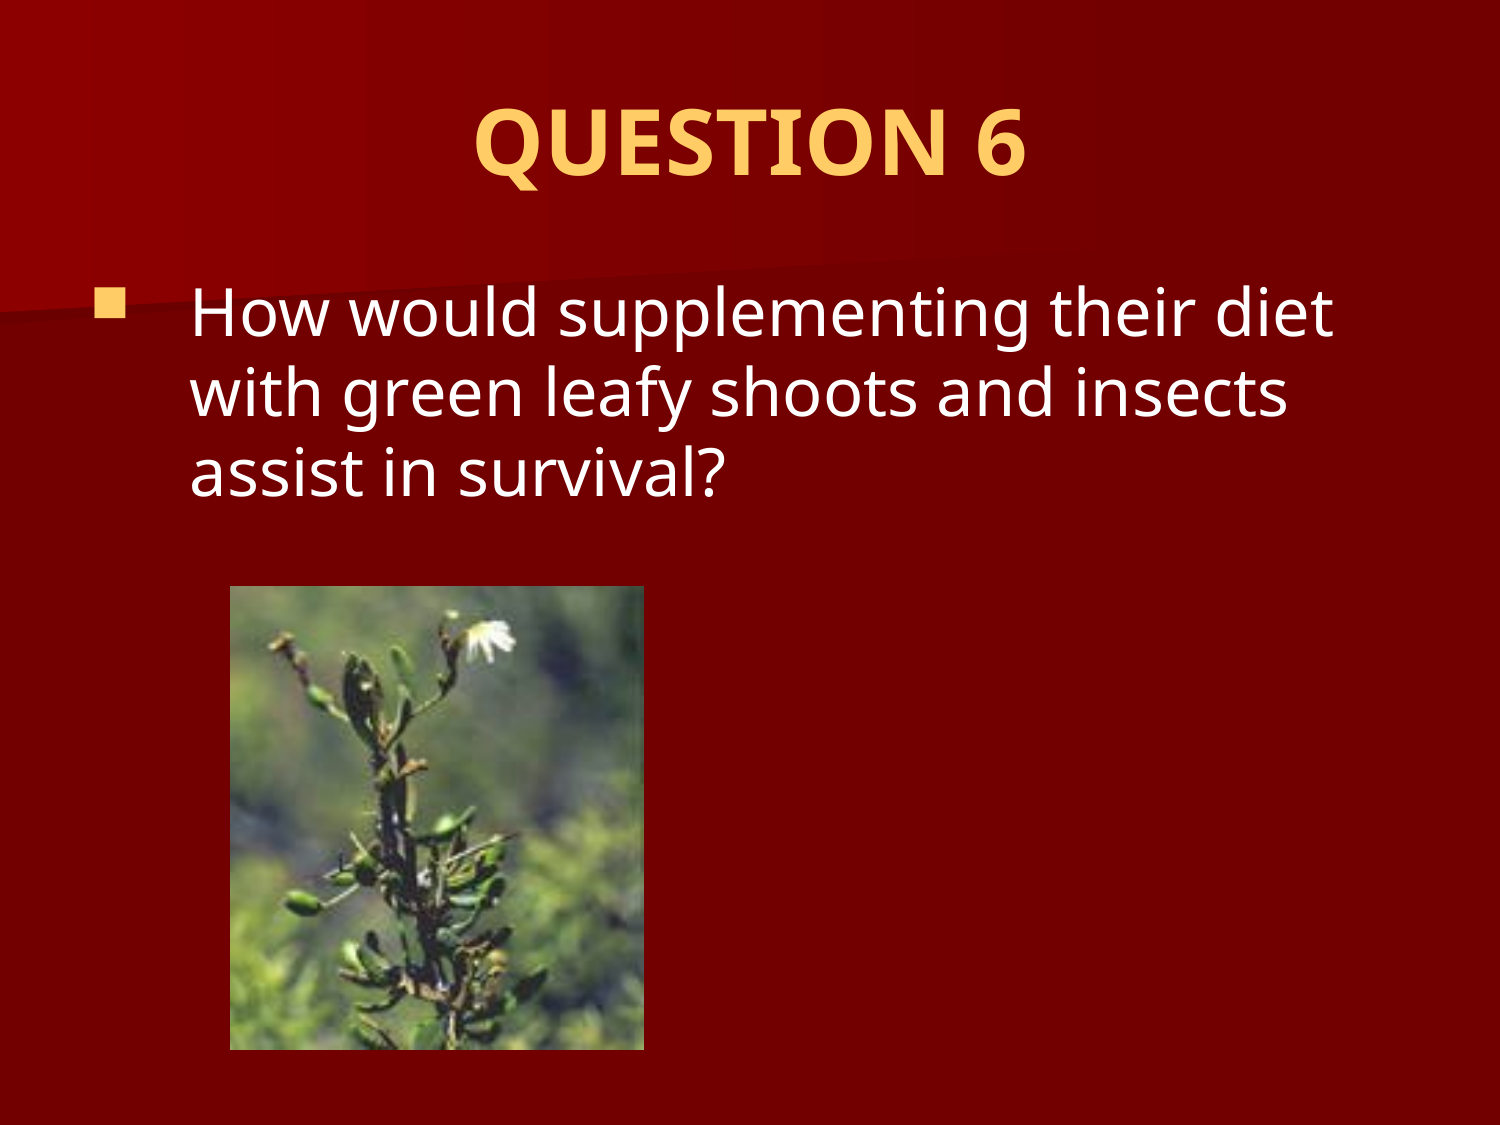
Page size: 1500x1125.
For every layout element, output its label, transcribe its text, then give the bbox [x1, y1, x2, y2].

picture [229, 585, 644, 1050]
title QUESTION 6 [74, 44, 1426, 233]
list How would supplementing their diet with green leafy shoots and insects assist in survival? [74, 262, 1426, 1001]
